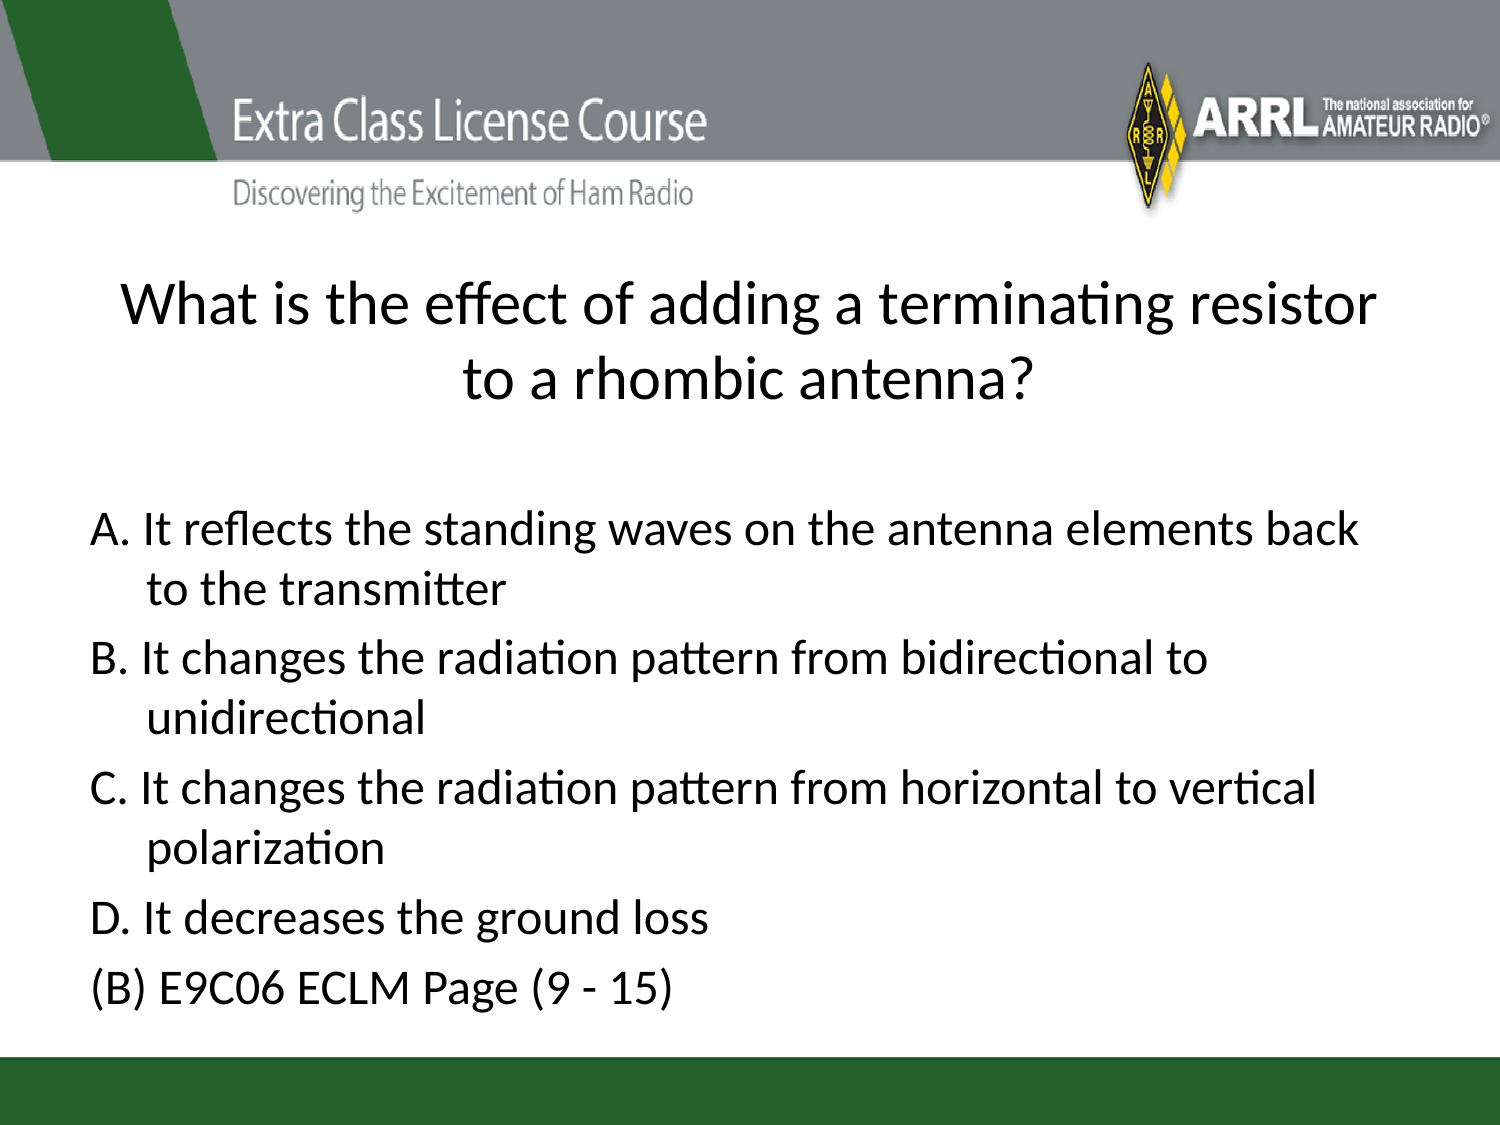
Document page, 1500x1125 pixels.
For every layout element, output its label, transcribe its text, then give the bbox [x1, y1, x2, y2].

picture [0, 0, 1500, 1125]
list A. It reflects the standing waves on the antenna elements back to the transmitter B. It changes the radiation pattern from bidirectional to unidirectional C. It changes the radiation pattern from horizontal to vertical polarization D. It decreases the ground loss (B) E9C06 ECLM Page (9 - 15) [75, 487, 1425, 1005]
title What is the effect of adding a terminating resistor to a rhombic antenna? [75, 254, 1425, 435]
